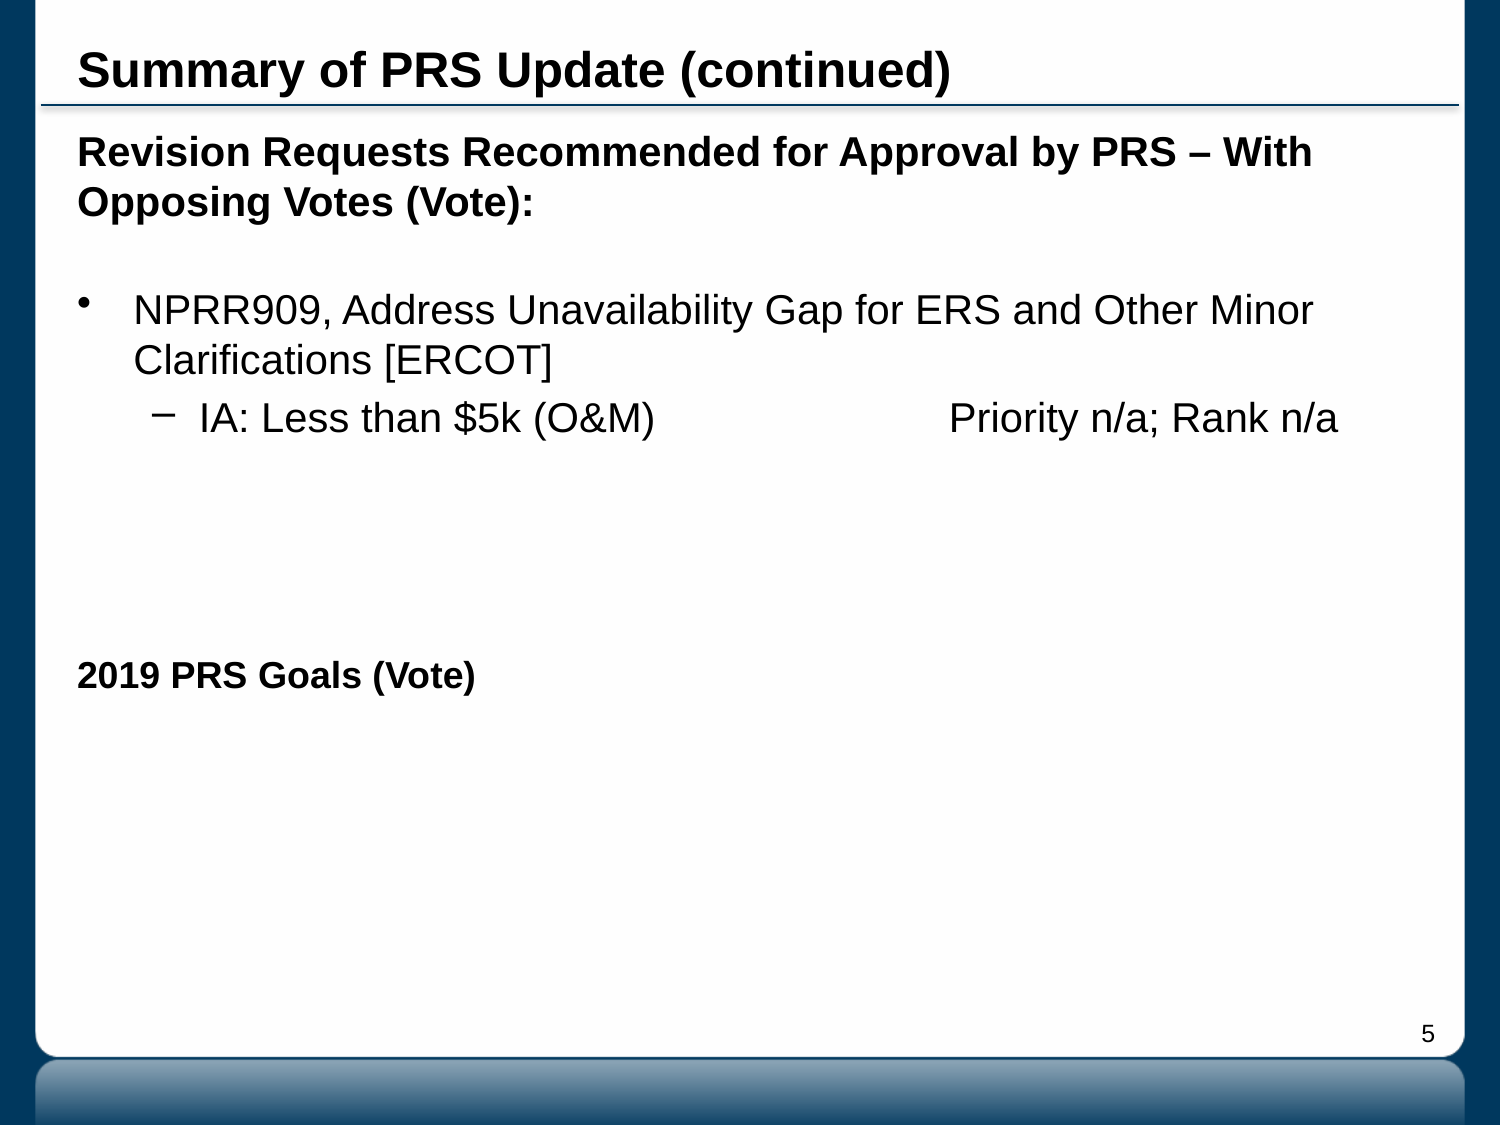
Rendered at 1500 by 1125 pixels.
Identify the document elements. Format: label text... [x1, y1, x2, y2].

picture [35, 0, 1465, 1125]
text_box Revision Requests Recommended for Approval by PRS – With Opposing Votes (Vote): NPRR909, Address Unavailability Gap for ERS and Other Minor Clarifications [ERCOT] IA: Less than $5k (O&M) Priority n/a; Rank n/a 2019 PRS Goals (Vote) [62, 117, 1450, 1027]
title Summary of PRS Update (continued) [62, 29, 1450, 106]
